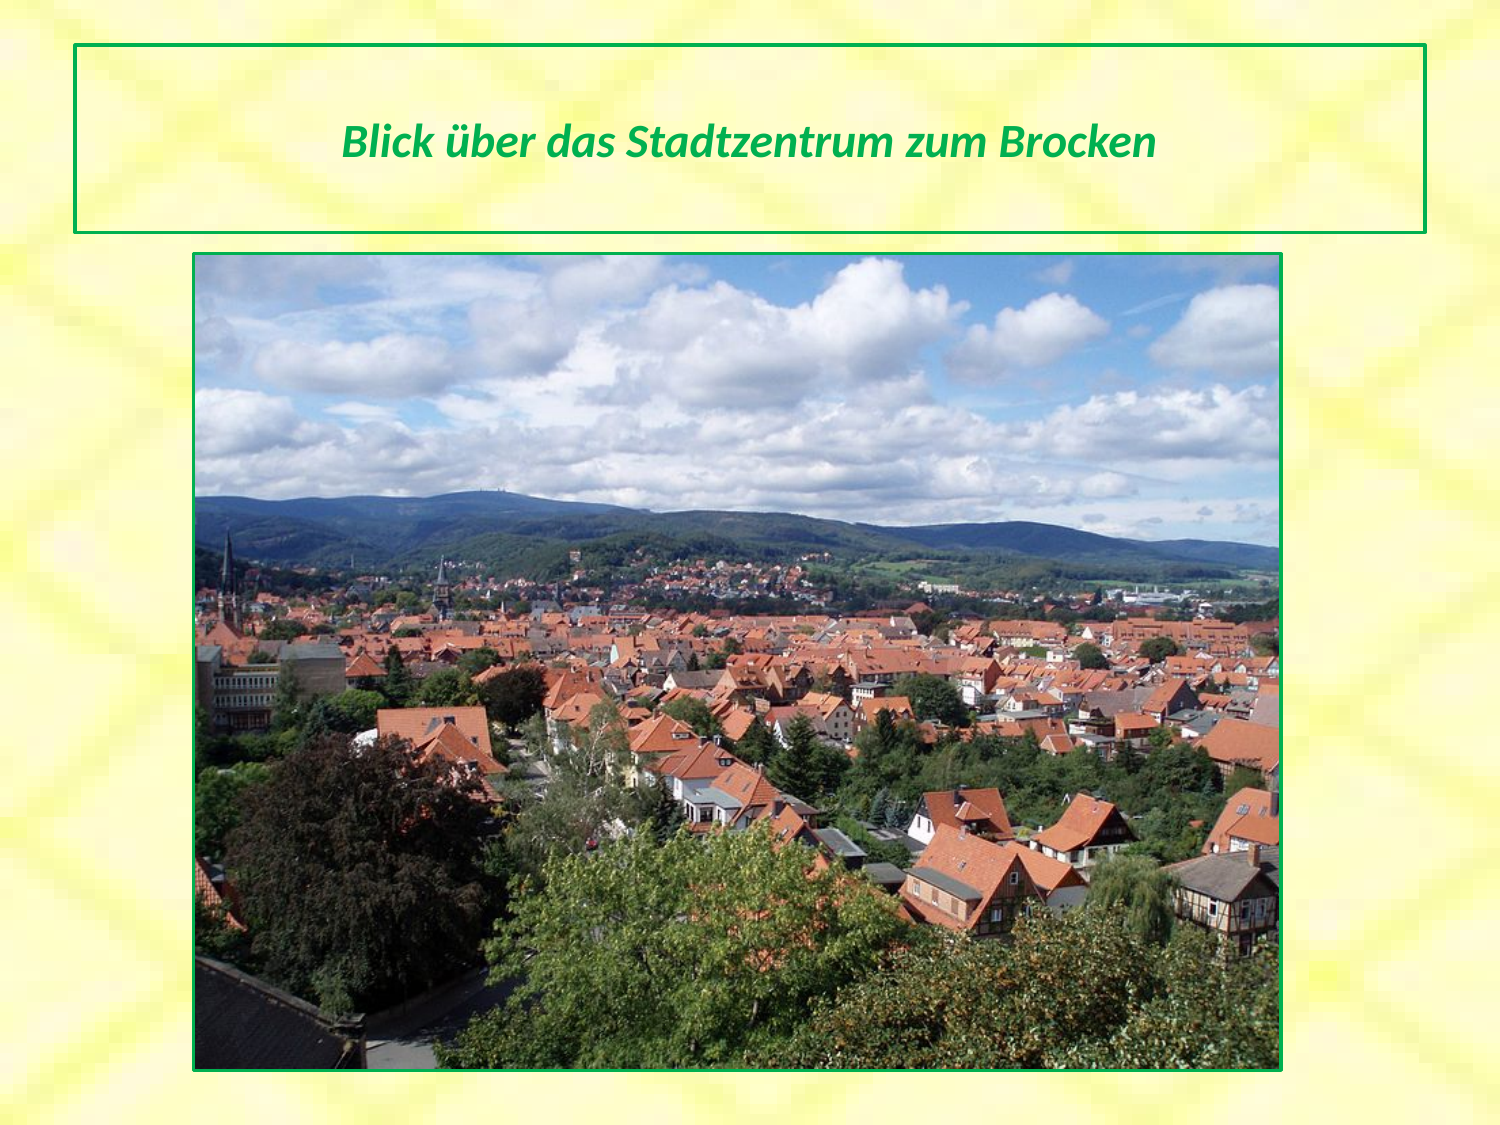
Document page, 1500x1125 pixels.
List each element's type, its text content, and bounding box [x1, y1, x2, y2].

picture [0, 0, 1500, 1125]
title Blick über das Stadtzentrum zum Brocken [75, 45, 1425, 233]
